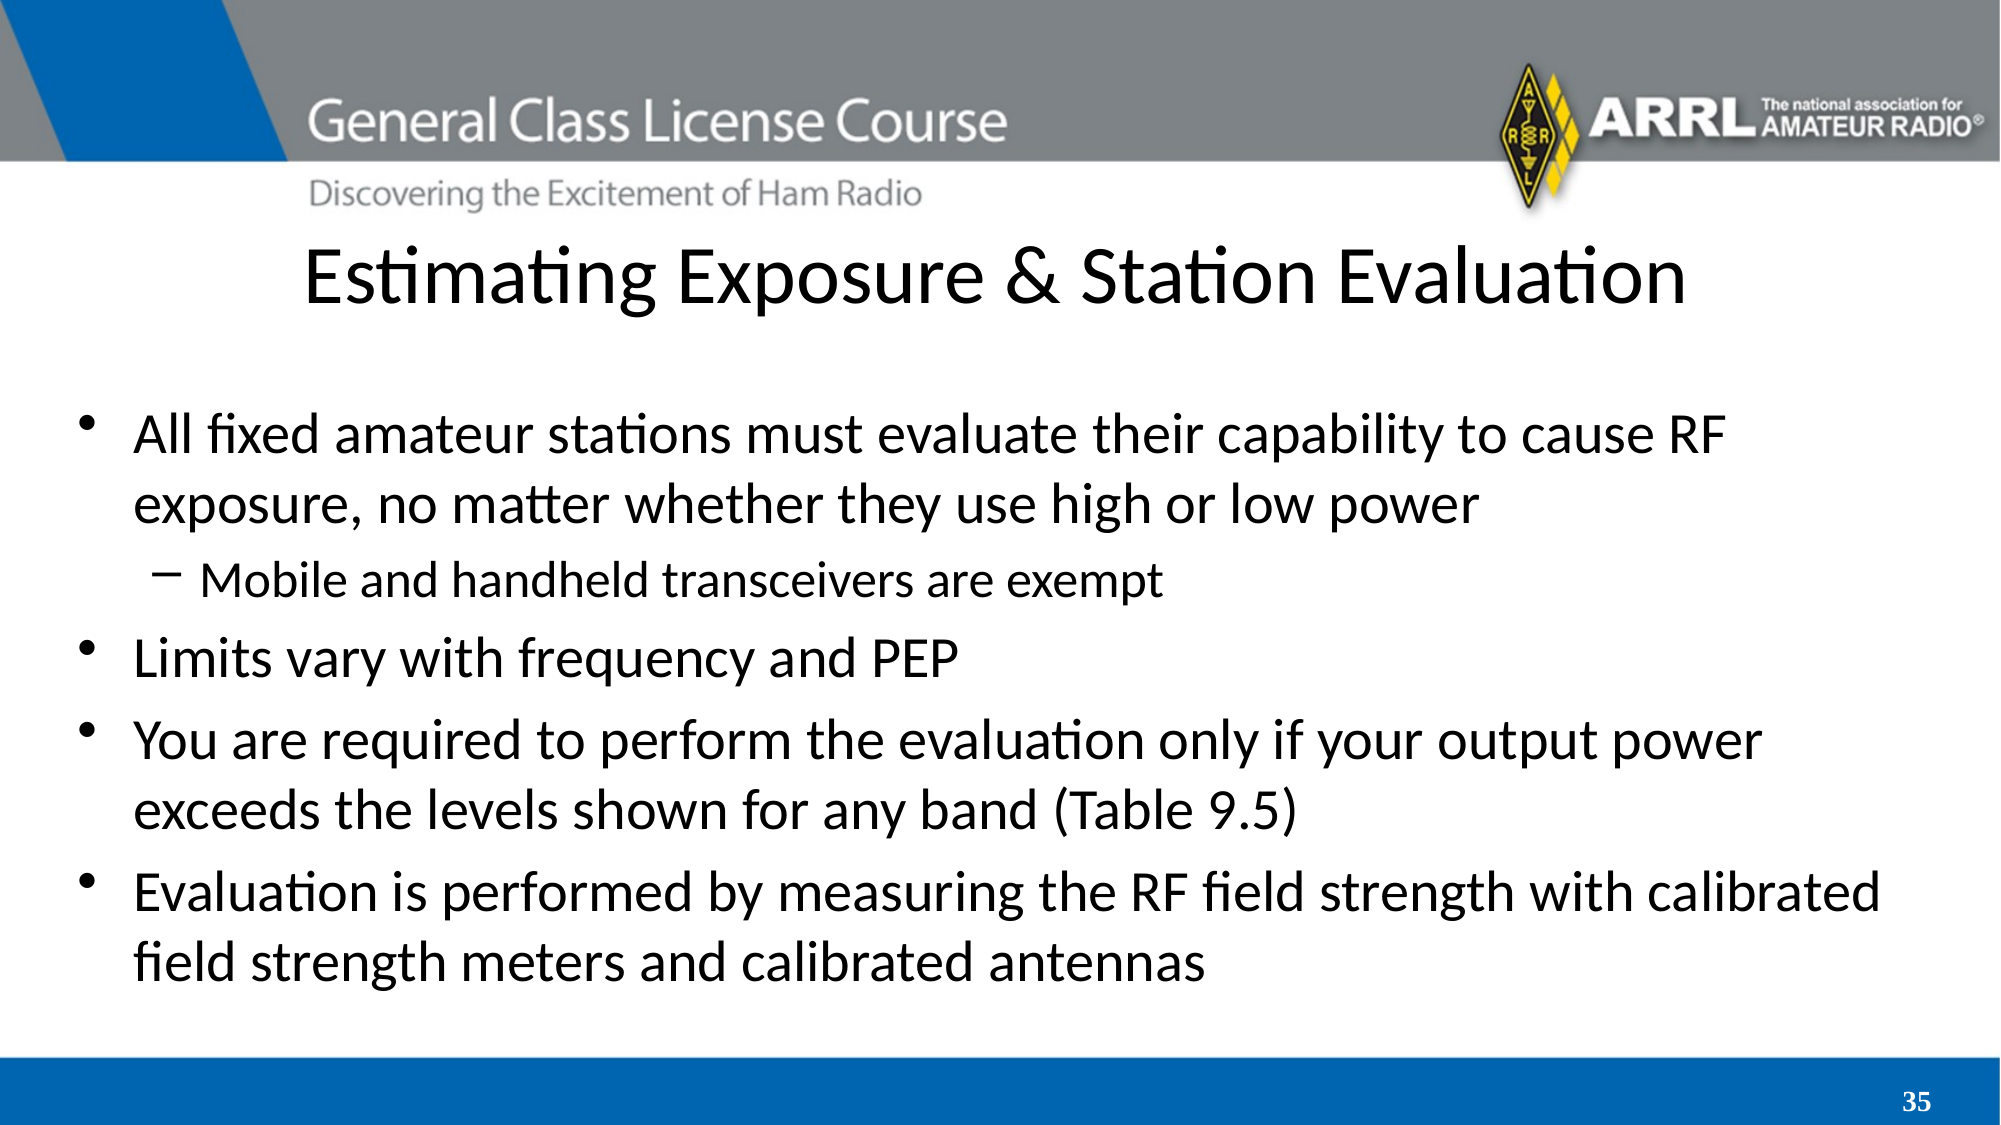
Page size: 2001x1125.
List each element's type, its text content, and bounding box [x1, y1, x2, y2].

title Estimating Exposure & Station Evaluation [96, 212, 1897, 356]
list All fixed amateur stations must evaluate their capability to cause RF exposure, no matter whether they use high or low power Mobile and handheld transceivers are exempt Limits vary with frequency and PEP You are required to perform the evaluation only if your output power exceeds the levels shown for any band (Table 9.5) Evaluation is performed by measuring the RF field strength with calibrated field strength meters and calibrated antennas [62, 387, 1950, 1075]
picture [0, 0, 2001, 1125]
